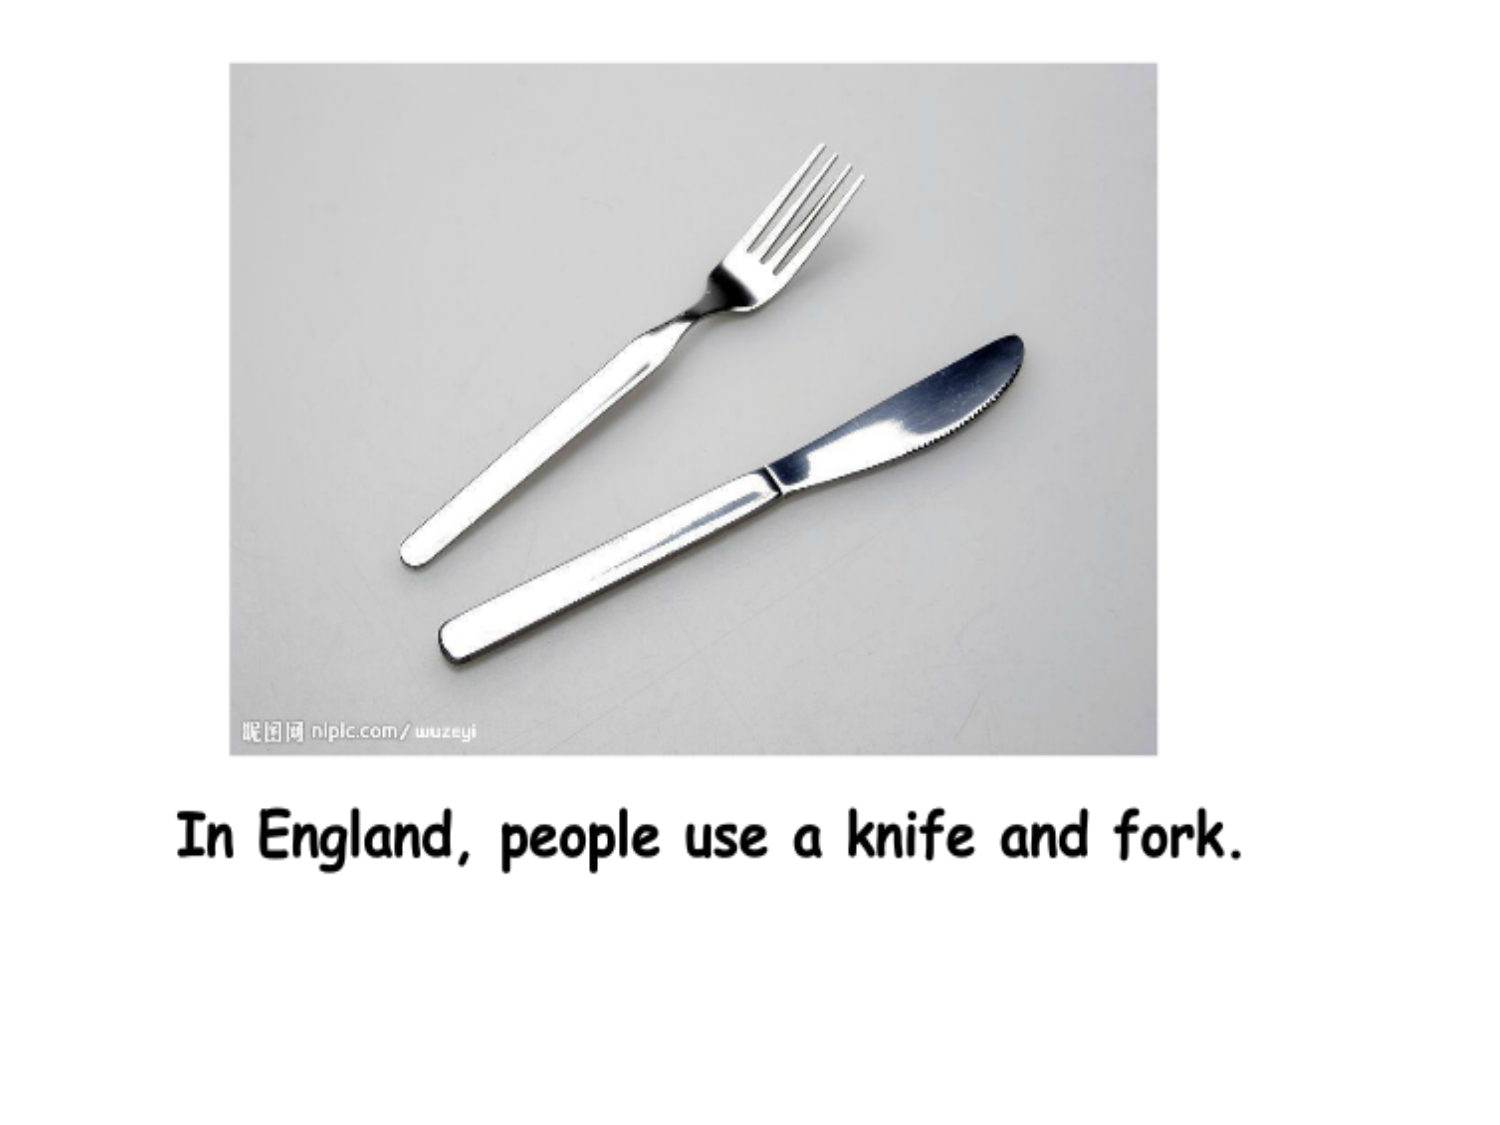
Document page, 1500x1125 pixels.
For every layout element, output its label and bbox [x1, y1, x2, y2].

picture [160, 44, 1271, 1047]
